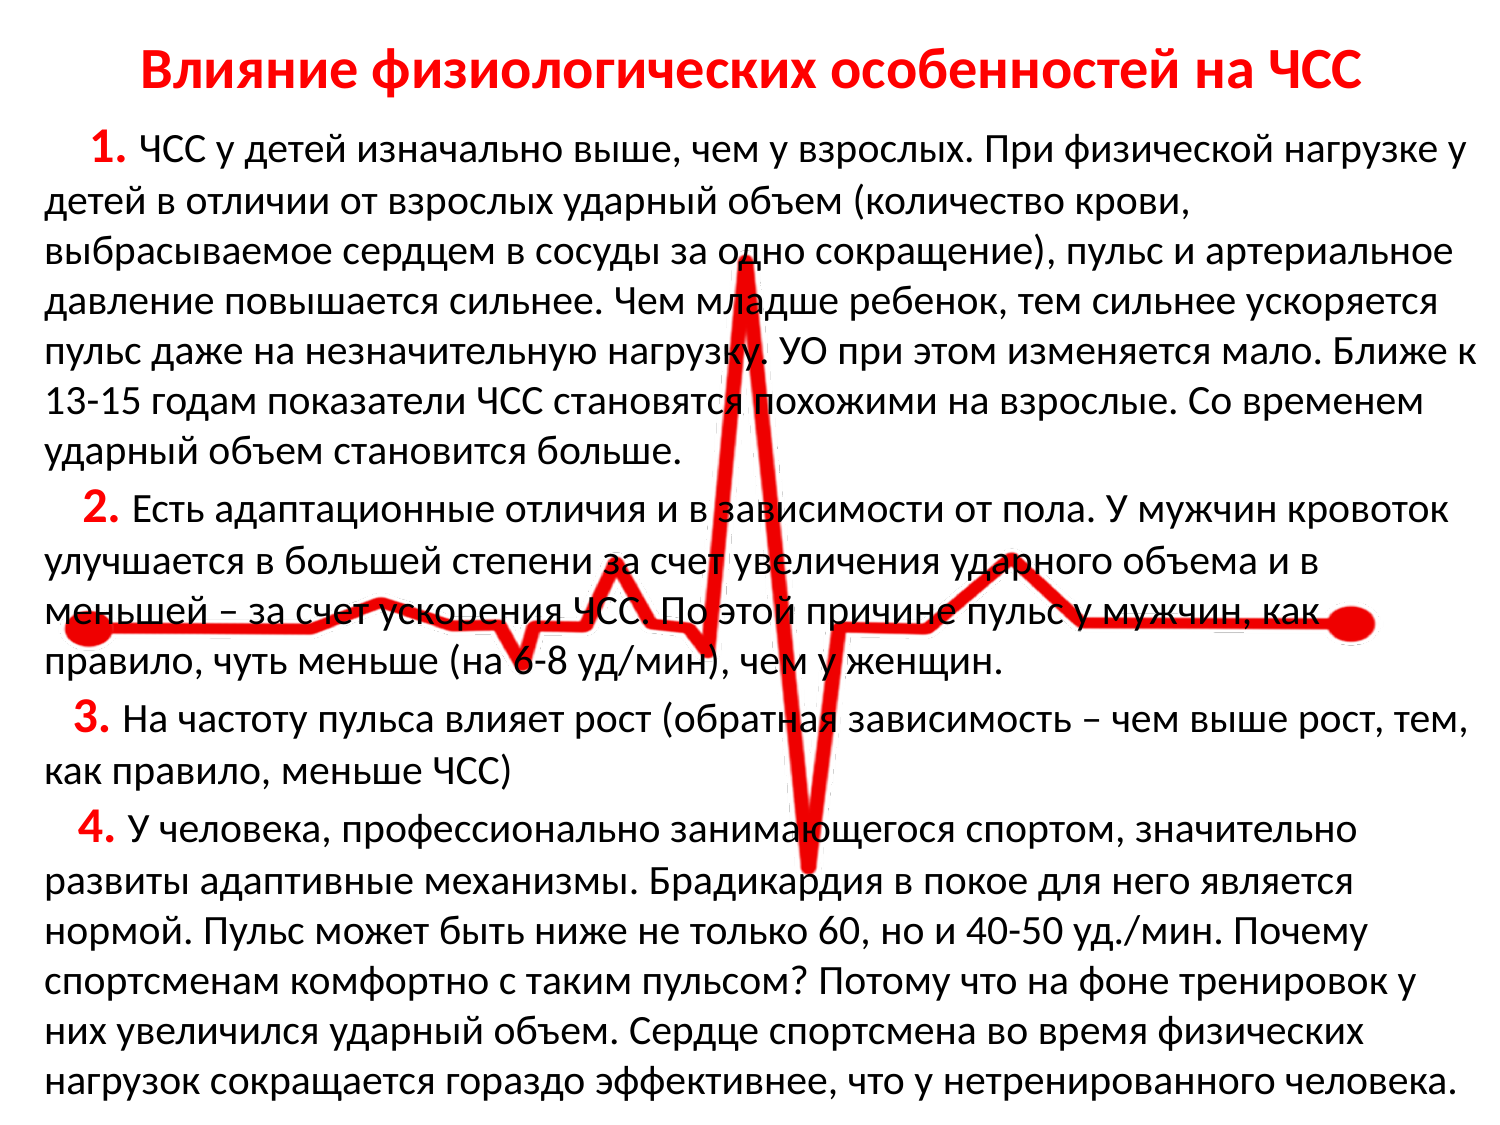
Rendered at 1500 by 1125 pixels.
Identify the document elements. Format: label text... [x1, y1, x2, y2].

title Влияние физиологических особенностей на ЧСС [76, 0, 1427, 105]
text_box 1. ЧСС у детей изначально выше, чем у взрослых. При физической нагрузке у детей в отличии от взрослых ударный объем (количество крови, выбрасываемое сердцем в сосуды за одно сокращение), пульс и артериальное давление повышается сильнее. Чем младше ребенок, тем сильнее ускоряется пульс даже на незначительную нагрузку. УО при этом изменяется мало. Ближе к 13-15 годам показатели ЧСС становятся похожими на взрослые. Со временем ударный объем становится больше. 2. Есть адаптационные отличия и в зависимости от пола. У мужчин кровоток улучшается в большей степени за счет увеличения ударного объема и в меньшей – за счет ускорения ЧСС. По этой причине пульс у мужчин, как правило, чуть меньше (на 6-8 уд/мин), чем у женщин. 3. На частоту пульса влияет рост (обратная зависимость – чем выше рост, тем, как правило, меньше ЧСС) 4. У человека, профессионально занимающегося спортом, значительно развиты адаптивные механизмы. Брадикардия в покое для него является нормой. Пульс может быть ниже не только 60, но и 40-50 уд./мин. Почему спортсменам комфортно с таким пульсом? Потому что на фоне тренировок у них увеличился ударный объем. Сердце спортсмена во время физических нагрузок сокращается гораздо эффективнее, что у нетренированного человека. [29, 105, 1500, 1125]
picture [29, 176, 1389, 933]
